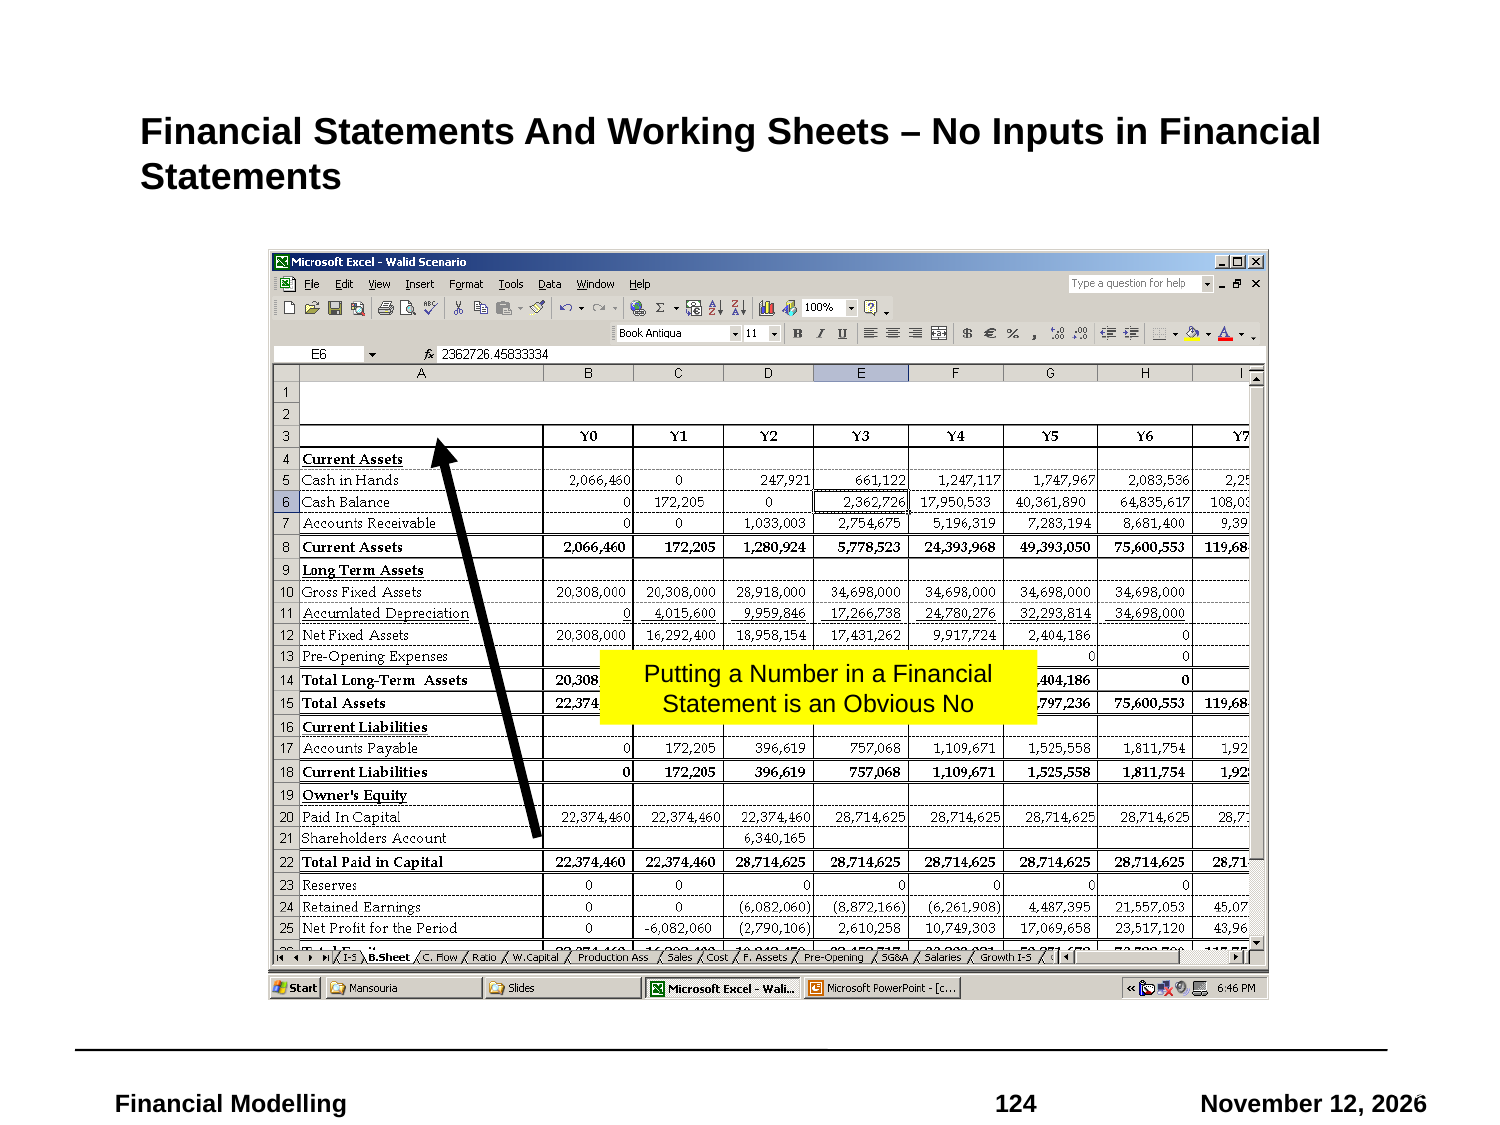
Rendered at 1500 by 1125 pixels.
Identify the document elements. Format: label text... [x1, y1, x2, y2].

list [268, 249, 1269, 1001]
title Financial Statements And Working Sheets – No Inputs in Financial Statements [124, 99, 1413, 226]
